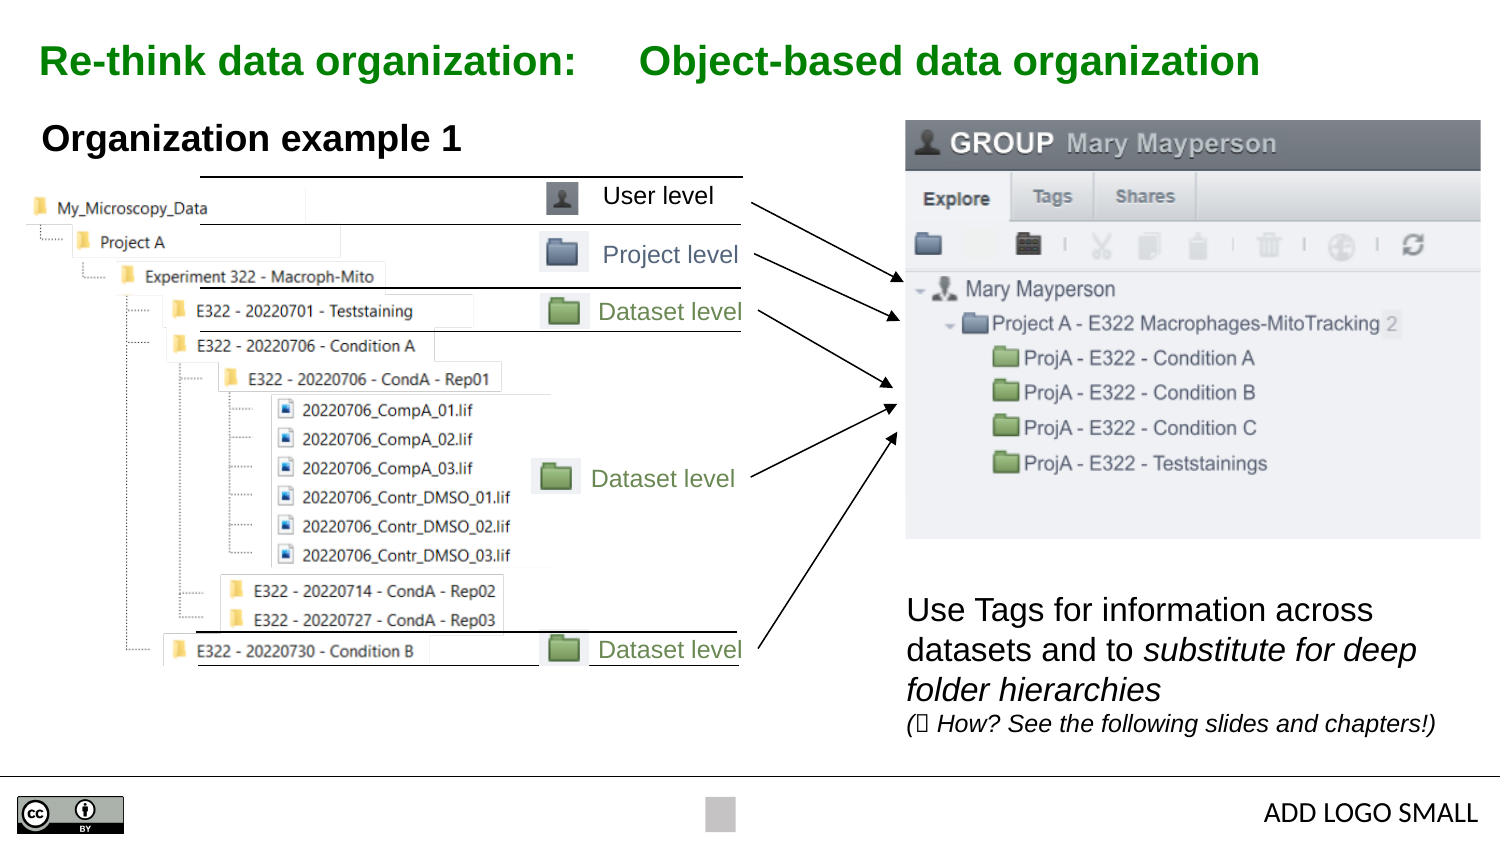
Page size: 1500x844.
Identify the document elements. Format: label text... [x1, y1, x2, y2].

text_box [758, 431, 898, 649]
text_box [705, 796, 736, 833]
text_box Dataset level [583, 626, 759, 671]
text_box User level [588, 178, 730, 217]
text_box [751, 403, 898, 478]
text_box Project level [587, 231, 751, 276]
text_box Use Tags for information across datasets and to substitute for deep folder hierarchies ( How? See the following slides and chapters!) [891, 580, 1500, 746]
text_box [751, 202, 904, 283]
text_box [754, 253, 900, 321]
text_box Organization example 1 [26, 106, 478, 167]
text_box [758, 310, 894, 389]
text_box User level [588, 171, 730, 177]
text_box Re-think data organization: Object-based data organization [24, 26, 1395, 75]
picture [905, 119, 1481, 539]
picture [17, 796, 124, 834]
text_box Dataset level [576, 454, 751, 500]
picture [26, 182, 590, 666]
text_box Dataset level [583, 287, 758, 333]
